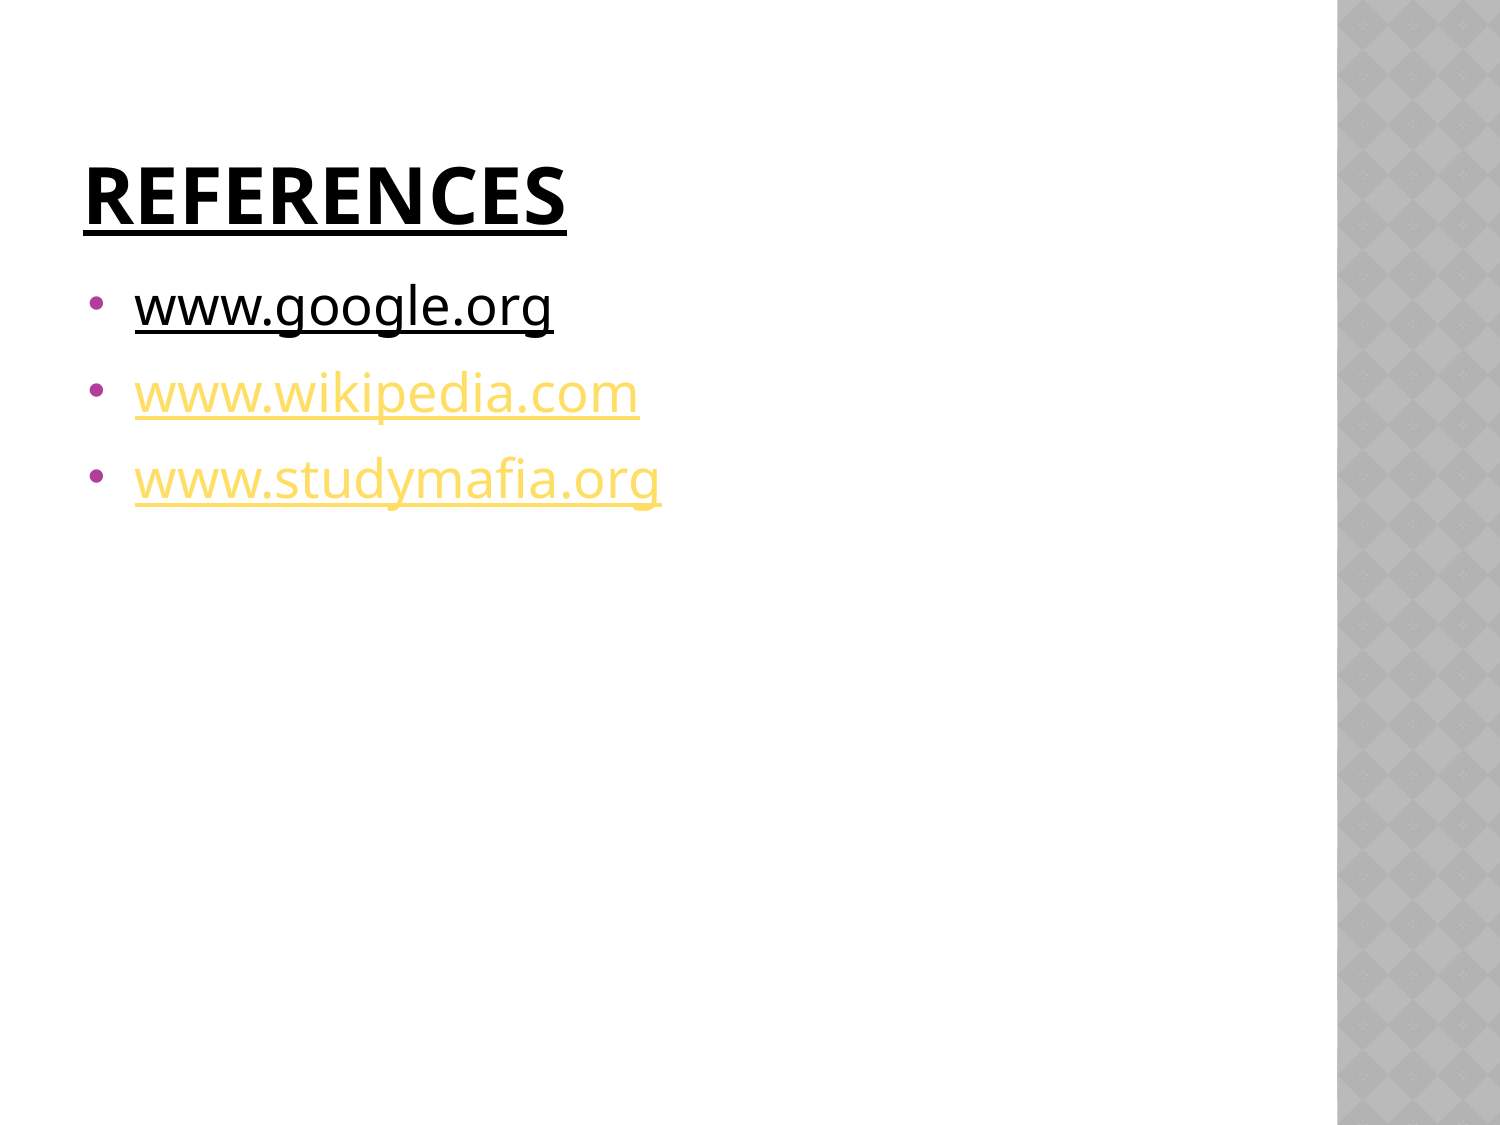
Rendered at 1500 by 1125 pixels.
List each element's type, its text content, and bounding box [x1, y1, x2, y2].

title References [75, 52, 1263, 240]
list www.google.org www.wikipedia.com www.studymafia.org [75, 264, 1263, 1059]
